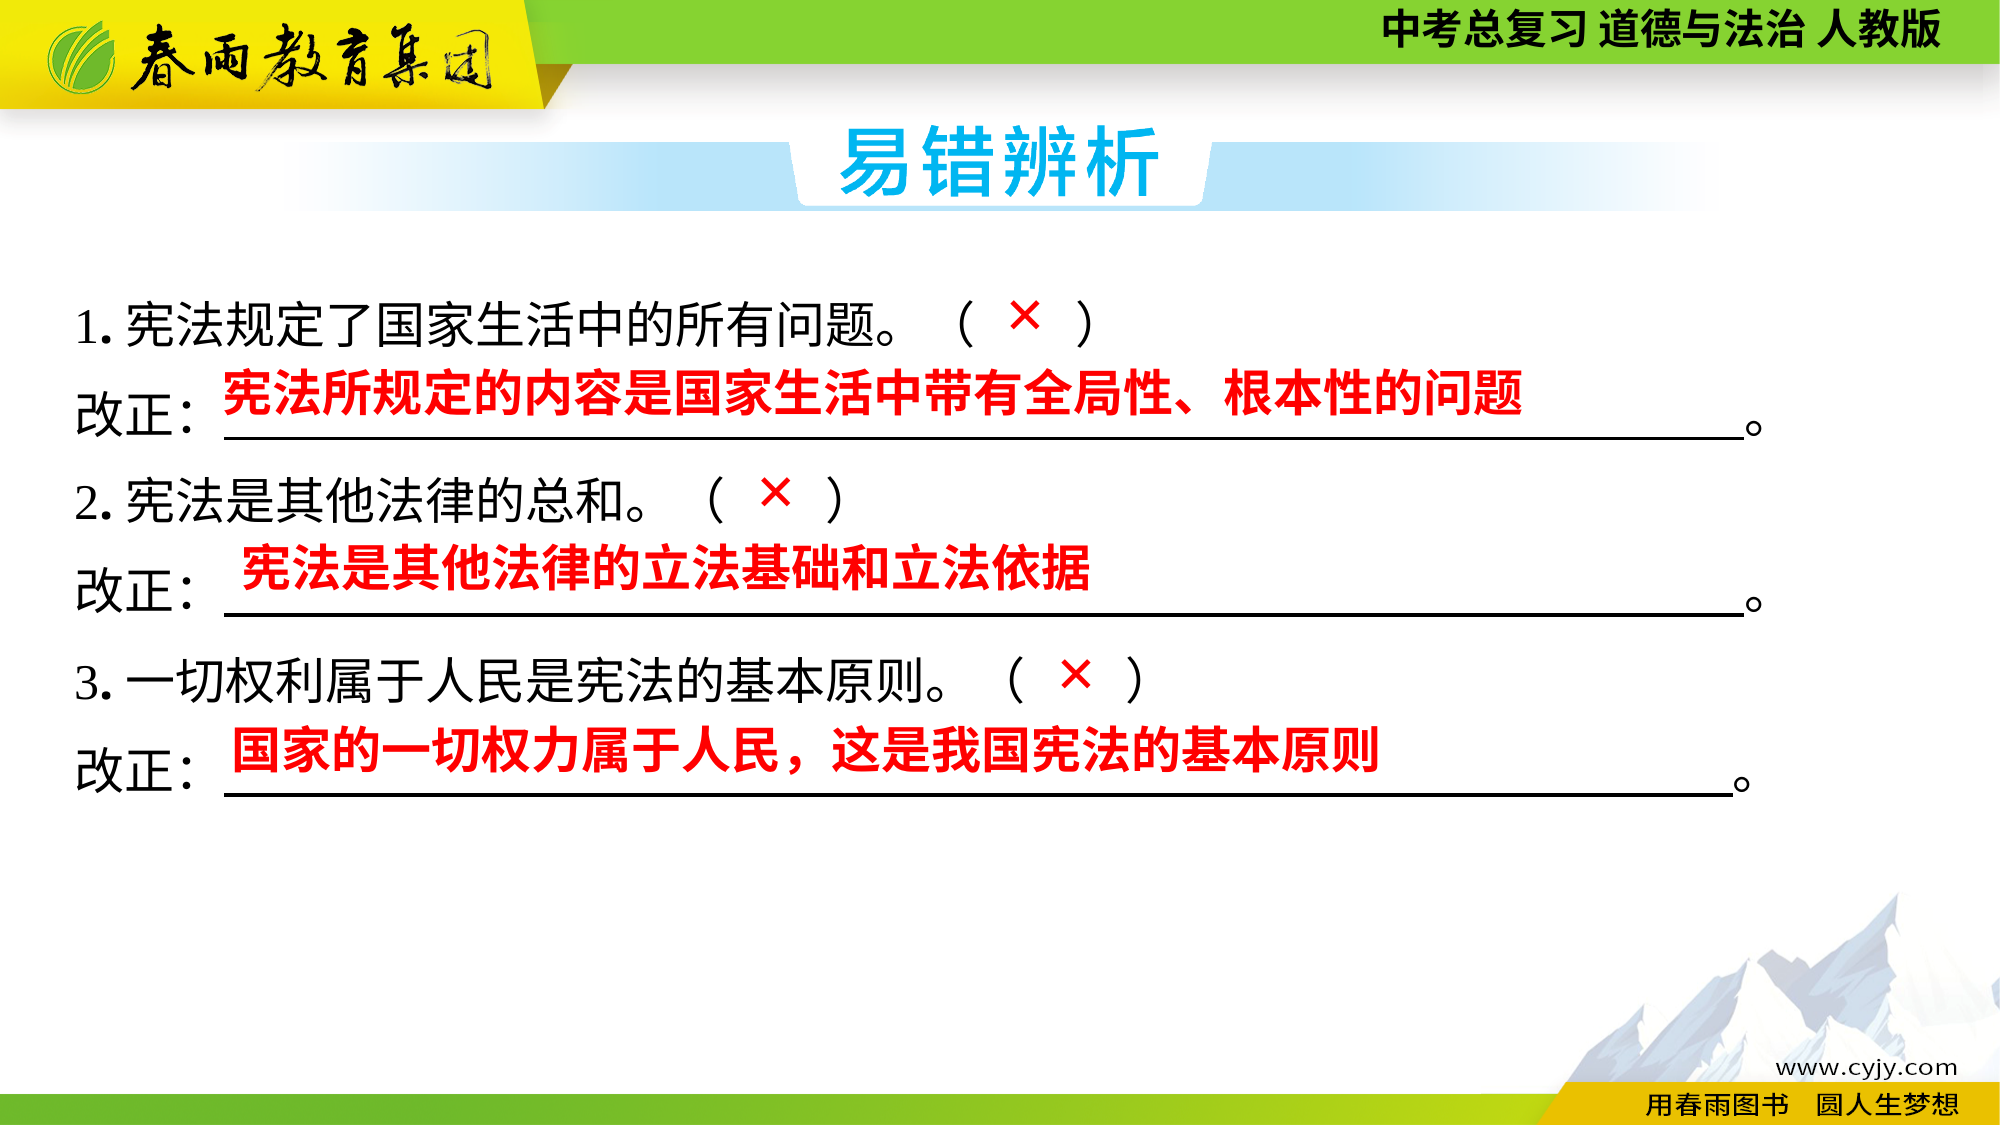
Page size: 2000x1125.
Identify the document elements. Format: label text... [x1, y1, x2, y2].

text_box 宪法是其他法律的立法基础和立法依据 [226, 528, 1107, 604]
picture [0, 0, 2000, 1125]
text_box ✕ [1040, 634, 1112, 710]
text_box 宪法所规定的内容是国家生活中带有全局性、根本性的问题 [208, 354, 1626, 429]
text_box 国家的一切权力属于人民，这是我国宪法的基本原则 [216, 710, 1426, 786]
text_box ✕ [989, 276, 1061, 351]
text_box 2.宪法是其他法律的总和。（ ） 改正： 。 3.一切权利属于人民是宪法的基本原则。（ ） 改正： 。 [59, 431, 1944, 807]
list 1.宪法规定了国家生活中的所有问题。（ ） 改正： 。 [59, 255, 1944, 431]
text_box ✕ [739, 452, 812, 528]
